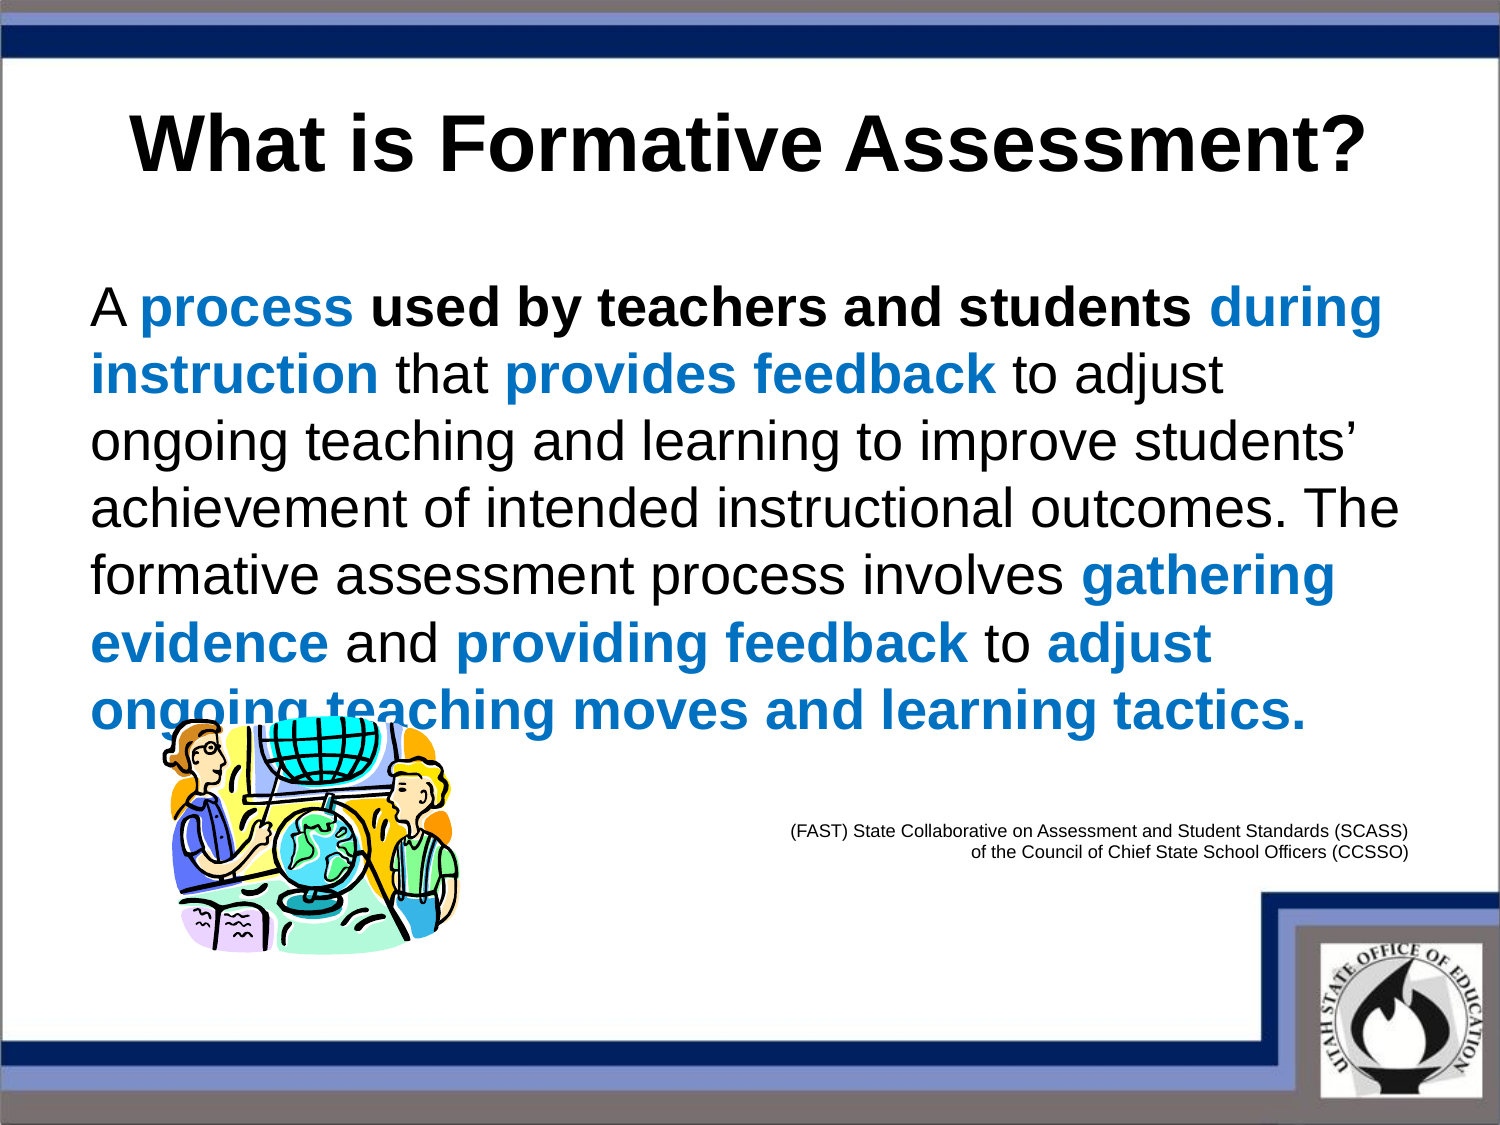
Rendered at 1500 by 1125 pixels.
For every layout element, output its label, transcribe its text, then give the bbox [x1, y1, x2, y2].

title What is Formative Assessment? [75, 45, 1425, 233]
list A process used by teachers and students during instruction that provides feedback to adjust ongoing teaching and learning to improve students’ achievement of intended instructional outcomes. The formative assessment process involves gathering evidence and providing feedback to adjust ongoing teaching moves and learning tactics. (FAST) State Collaborative on Assessment and Student Standards (SCASS) of the Council of Chief State School Officers (CCSSO) [75, 262, 1425, 888]
picture [0, 0, 1500, 1125]
